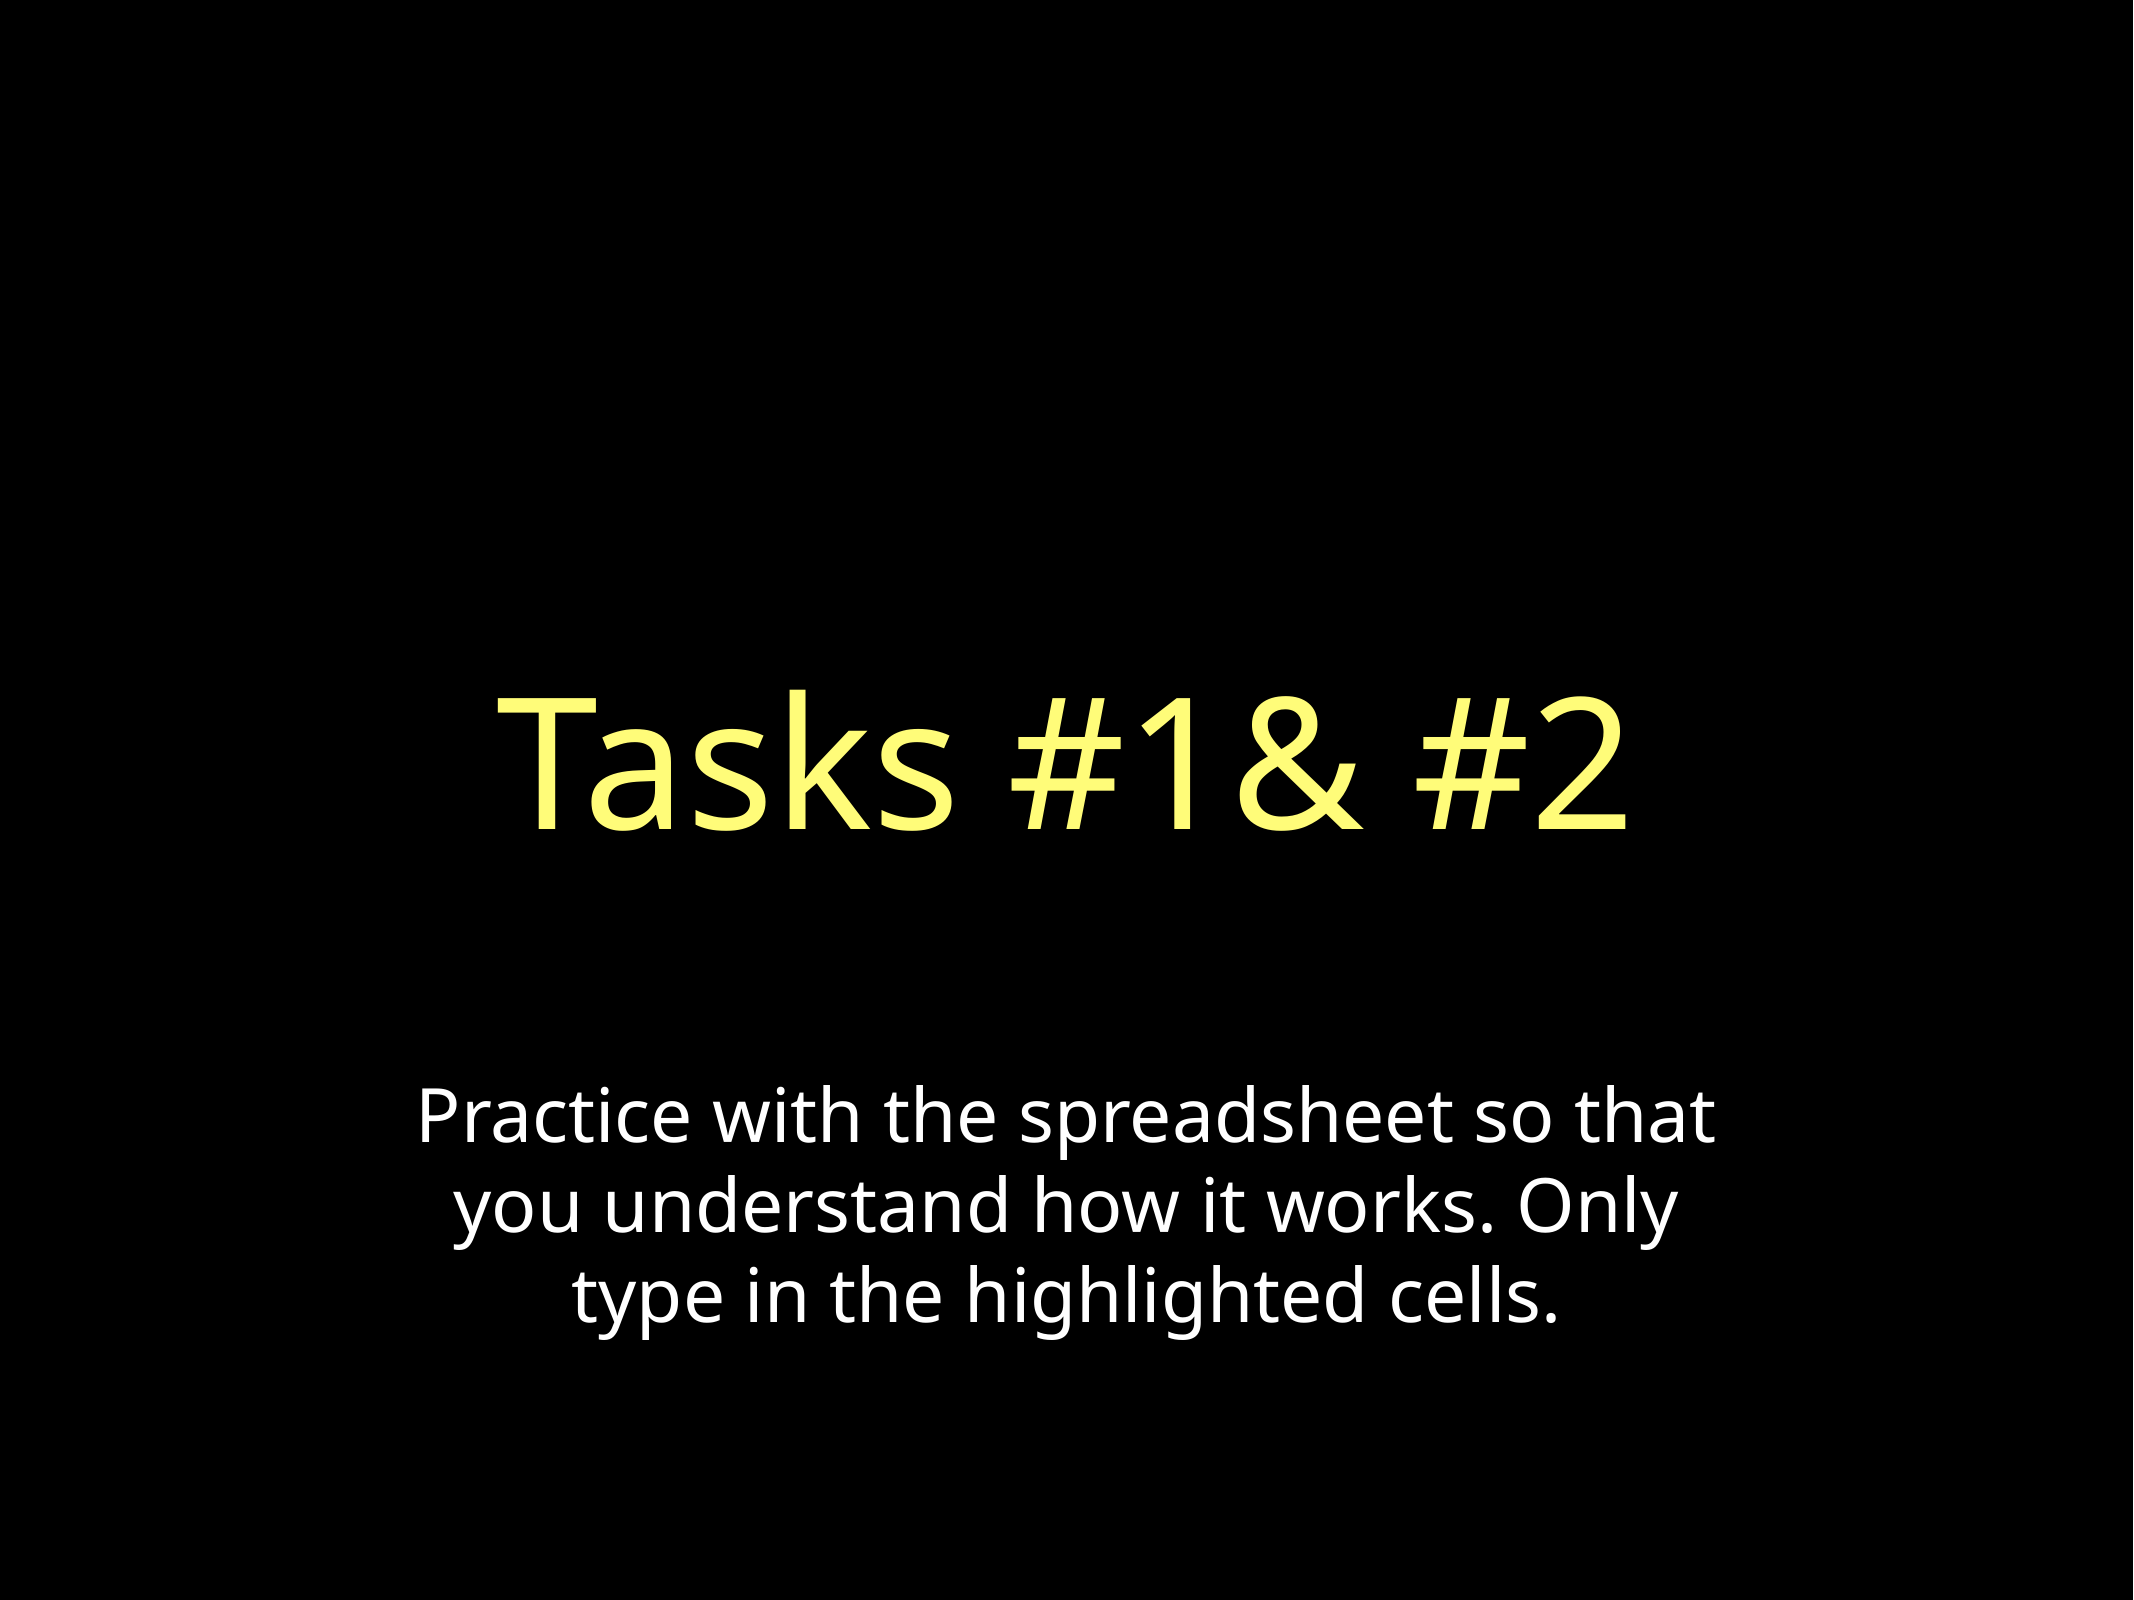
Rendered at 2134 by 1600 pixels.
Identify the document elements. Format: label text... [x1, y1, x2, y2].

list Tasks #1& #2 [207, 636, 1926, 876]
text_box Practice with the spreadsheet so that you understand how it works. Only type in the highlighted cells. [360, 1059, 1773, 1347]
